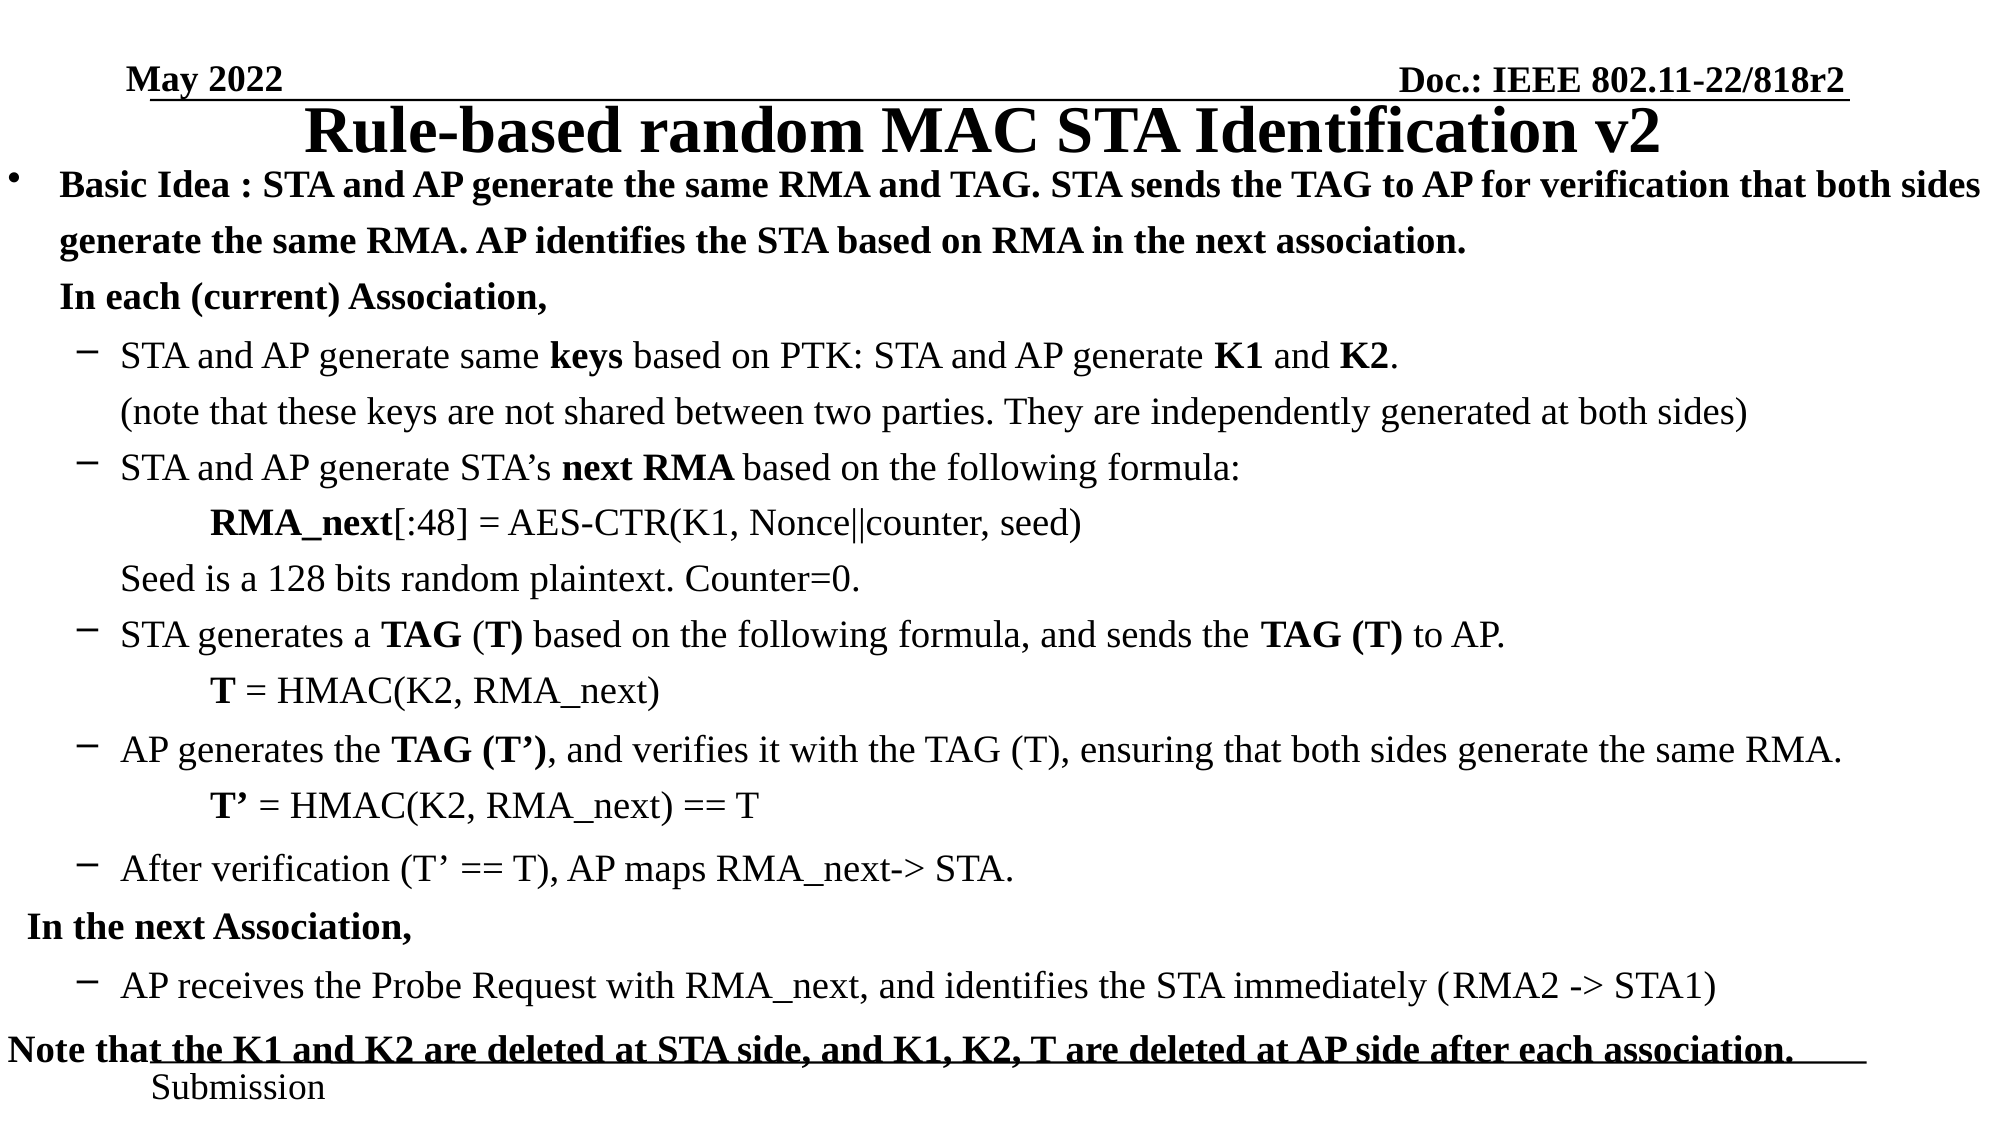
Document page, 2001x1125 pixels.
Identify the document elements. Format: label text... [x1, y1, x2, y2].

title Rule-based random MAC STA Identification v2 [120, 52, 1847, 141]
list Basic Idea : STA and AP generate the same RMA and TAG. STA sends the TAG to AP for verification that both sides generate the same RMA. AP identifies the STA based on RMA in the next association. In each (current) Association, STA and AP generate same keys based on PTK: STA and AP generate K1 and K2. (note that these keys are not shared between two parties. They are independently generated at both sides) STA and AP generate STA’s next RMA based on the following formula: RMA_next[:48] = AES-CTR(K1, Nonce||counter, seed) Seed is a 128 bits random plaintext. Counter=0. STA generates a TAG (T) based on the following formula, and sends the TAG (T) to AP. T = HMAC(K2, RMA_next) AP generates the TAG (T’), and verifies it with the TAG (T), ensuring that both sides generate the same RMA. T’ = HMAC(K2, RMA_next) == T After verification (T’ == T), AP maps RMA_next-> STA. In the next Association, AP receives the Probe Request with RMA_next, and identifies the STA immediately (RMA2 -> STA1) Note that the K1 and K2 are deleted at STA side, and K1, K2, T are deleted at AP side after each association. [0, 141, 2000, 1125]
